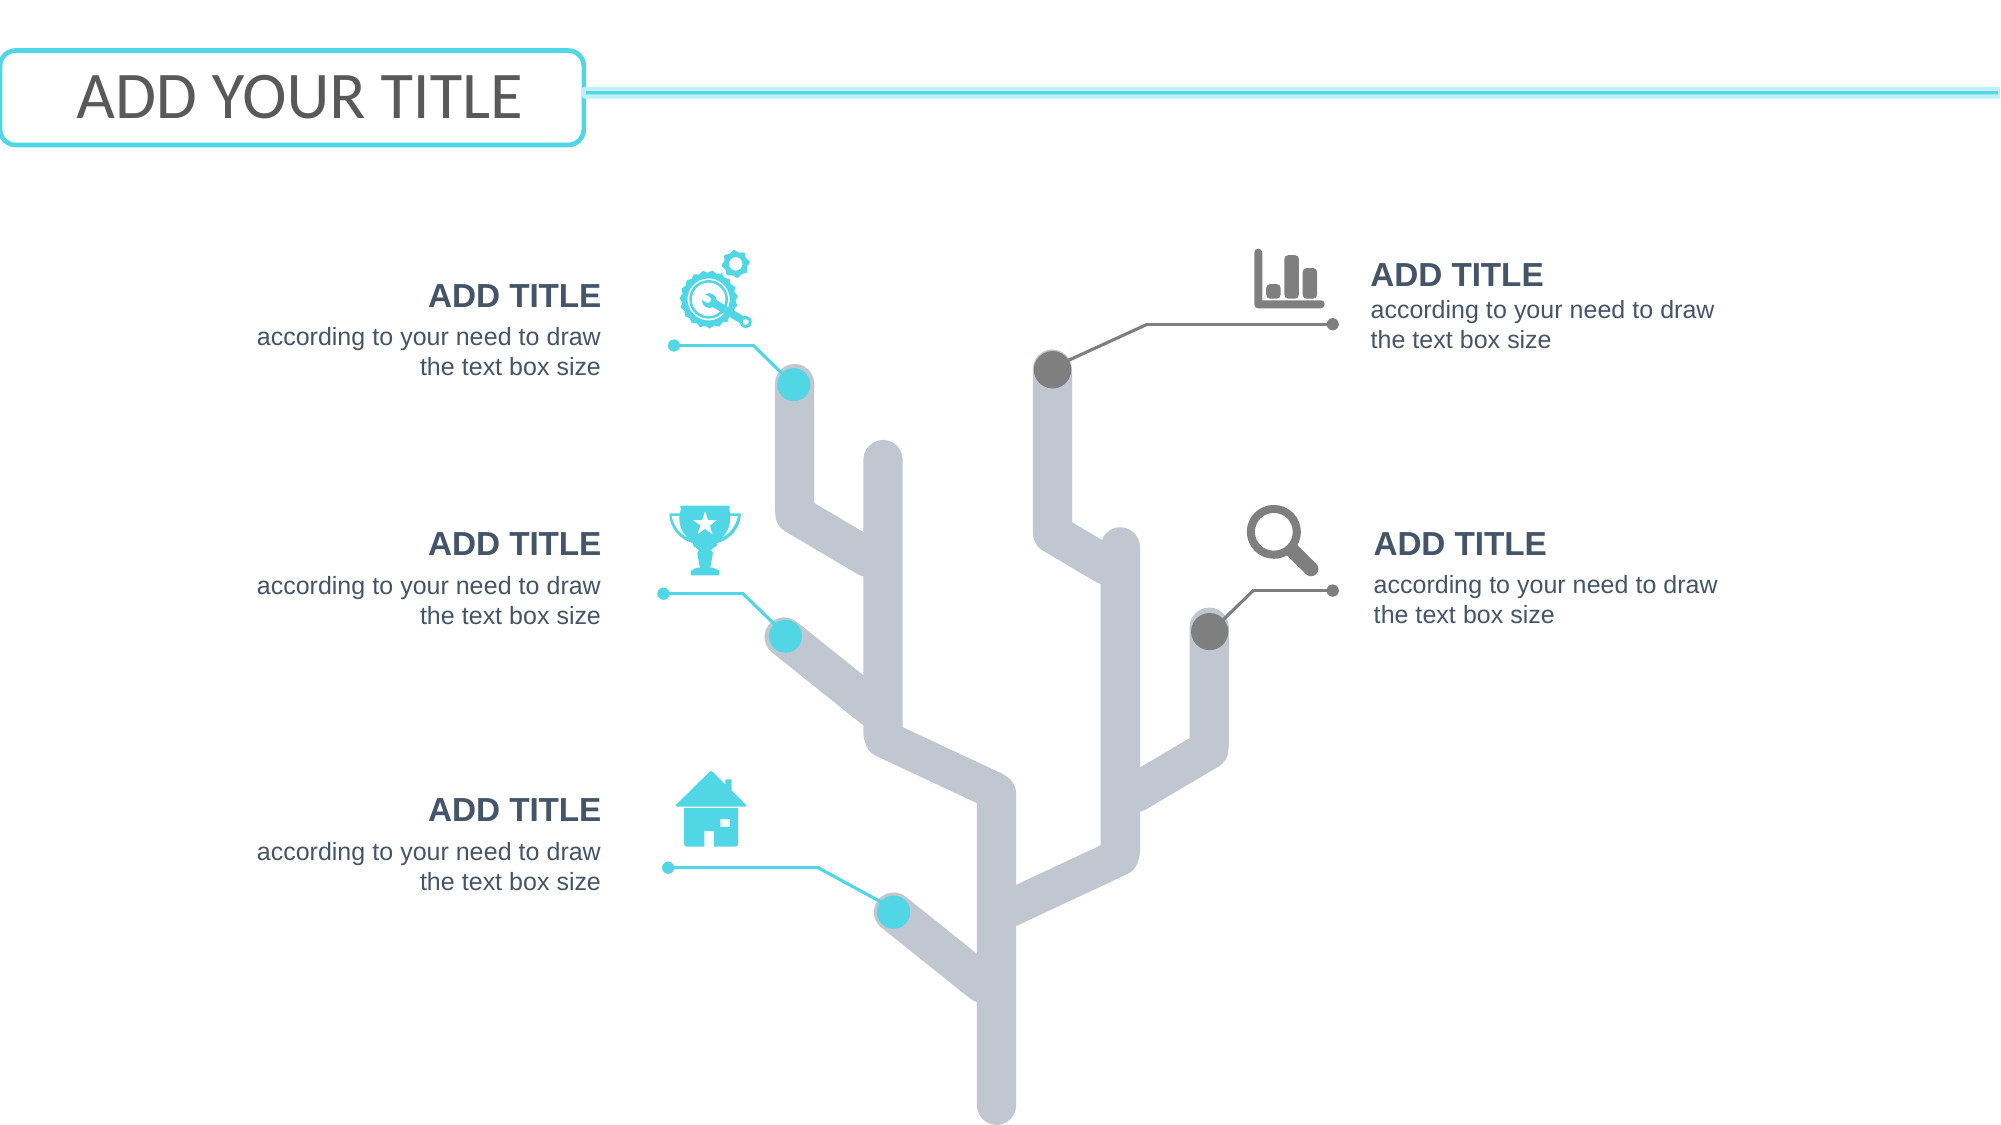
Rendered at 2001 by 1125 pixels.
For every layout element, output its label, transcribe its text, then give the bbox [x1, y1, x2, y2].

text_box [1051, 324, 1333, 369]
text_box ADD TITLE [281, 522, 602, 563]
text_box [668, 867, 896, 911]
text_box according to your need to draw the text box size [218, 320, 602, 381]
text_box [1255, 249, 1324, 308]
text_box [752, 349, 1235, 1125]
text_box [663, 593, 785, 634]
text_box [0, 50, 584, 146]
text_box [684, 808, 739, 847]
text_box [721, 249, 750, 279]
text_box ADD TITLE [281, 788, 602, 829]
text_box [1211, 590, 1333, 631]
text_box [679, 270, 752, 329]
text_box according to your need to draw the text box size [1373, 568, 1757, 629]
text_box ADD YOUR TITLE [61, 45, 538, 140]
text_box [1247, 505, 1318, 576]
text_box ADD TITLE [1373, 522, 1695, 563]
text_box according to your need to draw the text box size [1370, 293, 1754, 354]
text_box [669, 505, 741, 576]
text_box according to your need to draw the text box size [218, 835, 602, 896]
text_box according to your need to draw the text box size [218, 569, 602, 630]
text_box [583, 88, 2000, 97]
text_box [673, 345, 795, 386]
text_box ADD TITLE [281, 274, 602, 315]
text_box ADD TITLE [1370, 252, 1691, 293]
text_box [675, 770, 747, 807]
